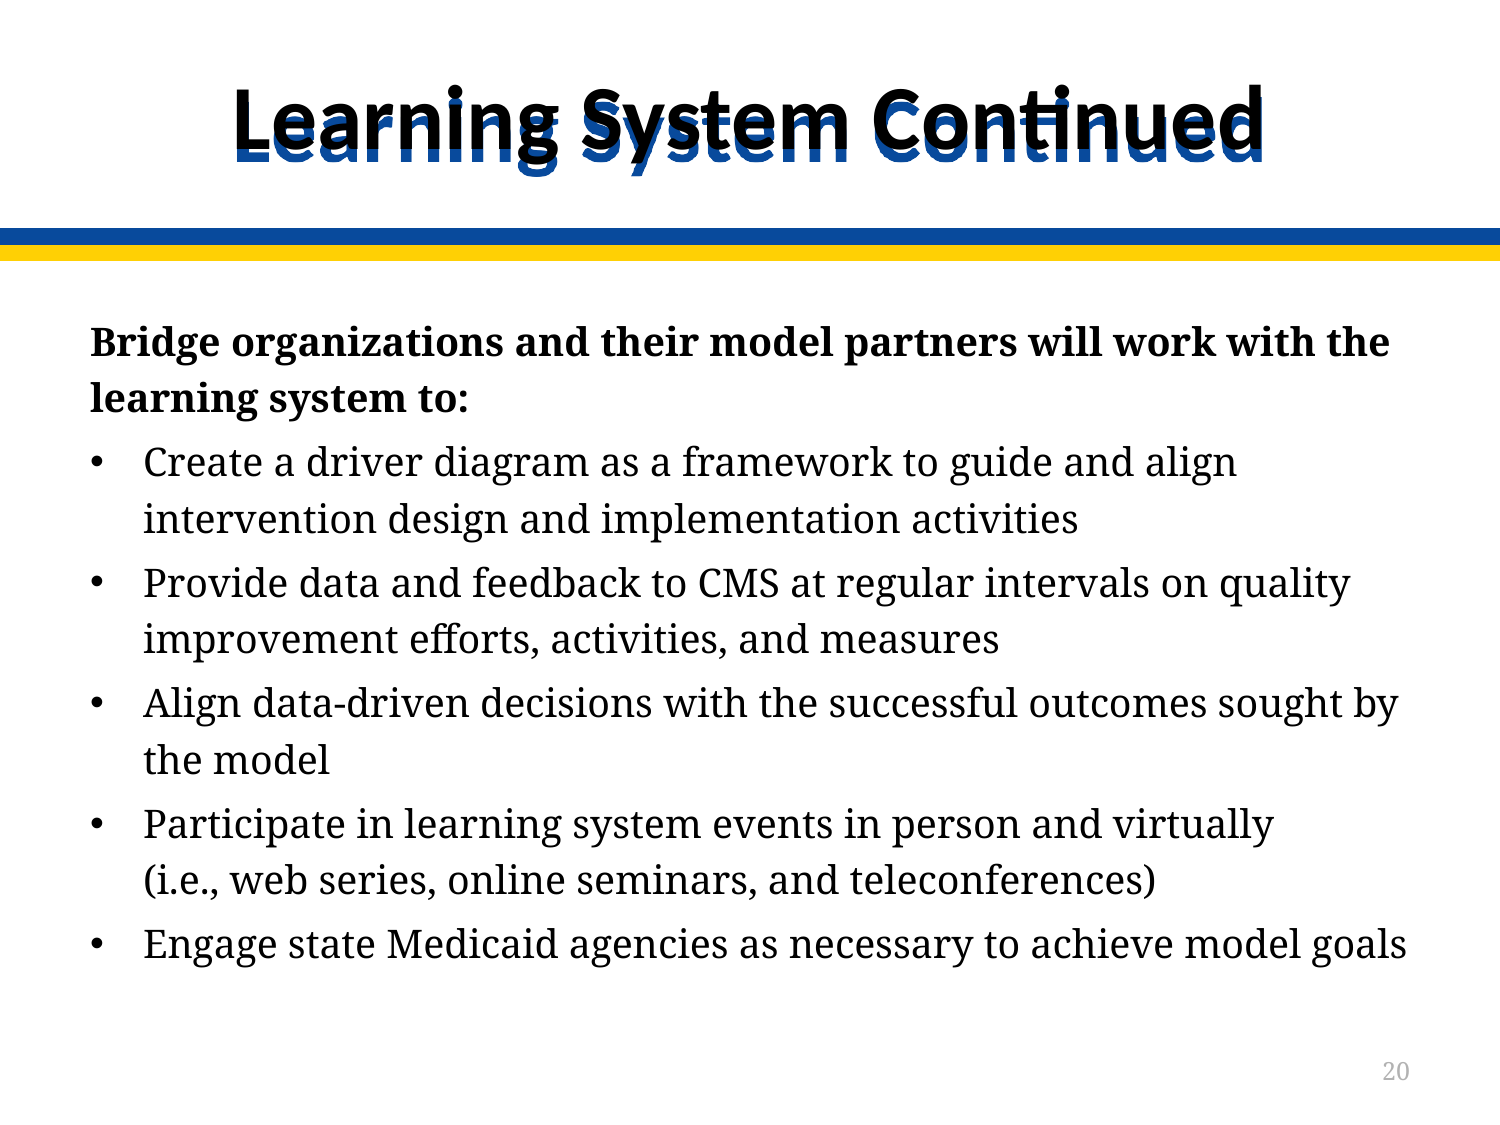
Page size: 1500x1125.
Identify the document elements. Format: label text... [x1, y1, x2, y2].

list Bridge organizations and their model partners will work with the learning system to: Create a driver diagram as a framework to guide and align intervention design and implementation activities Provide data and feedback to CMS at regular intervals on quality improvement efforts, activities, and measures Align data-driven decisions with the successful outcomes sought by the model Participate in learning system events in person and virtually (i.e., web series, online seminars, and teleconferences) Engage state Medicaid agencies as necessary to achieve model goals [75, 299, 1425, 1005]
slide_number 20 [1074, 1042, 1425, 1103]
title Learning System Continued [0, 0, 1500, 225]
